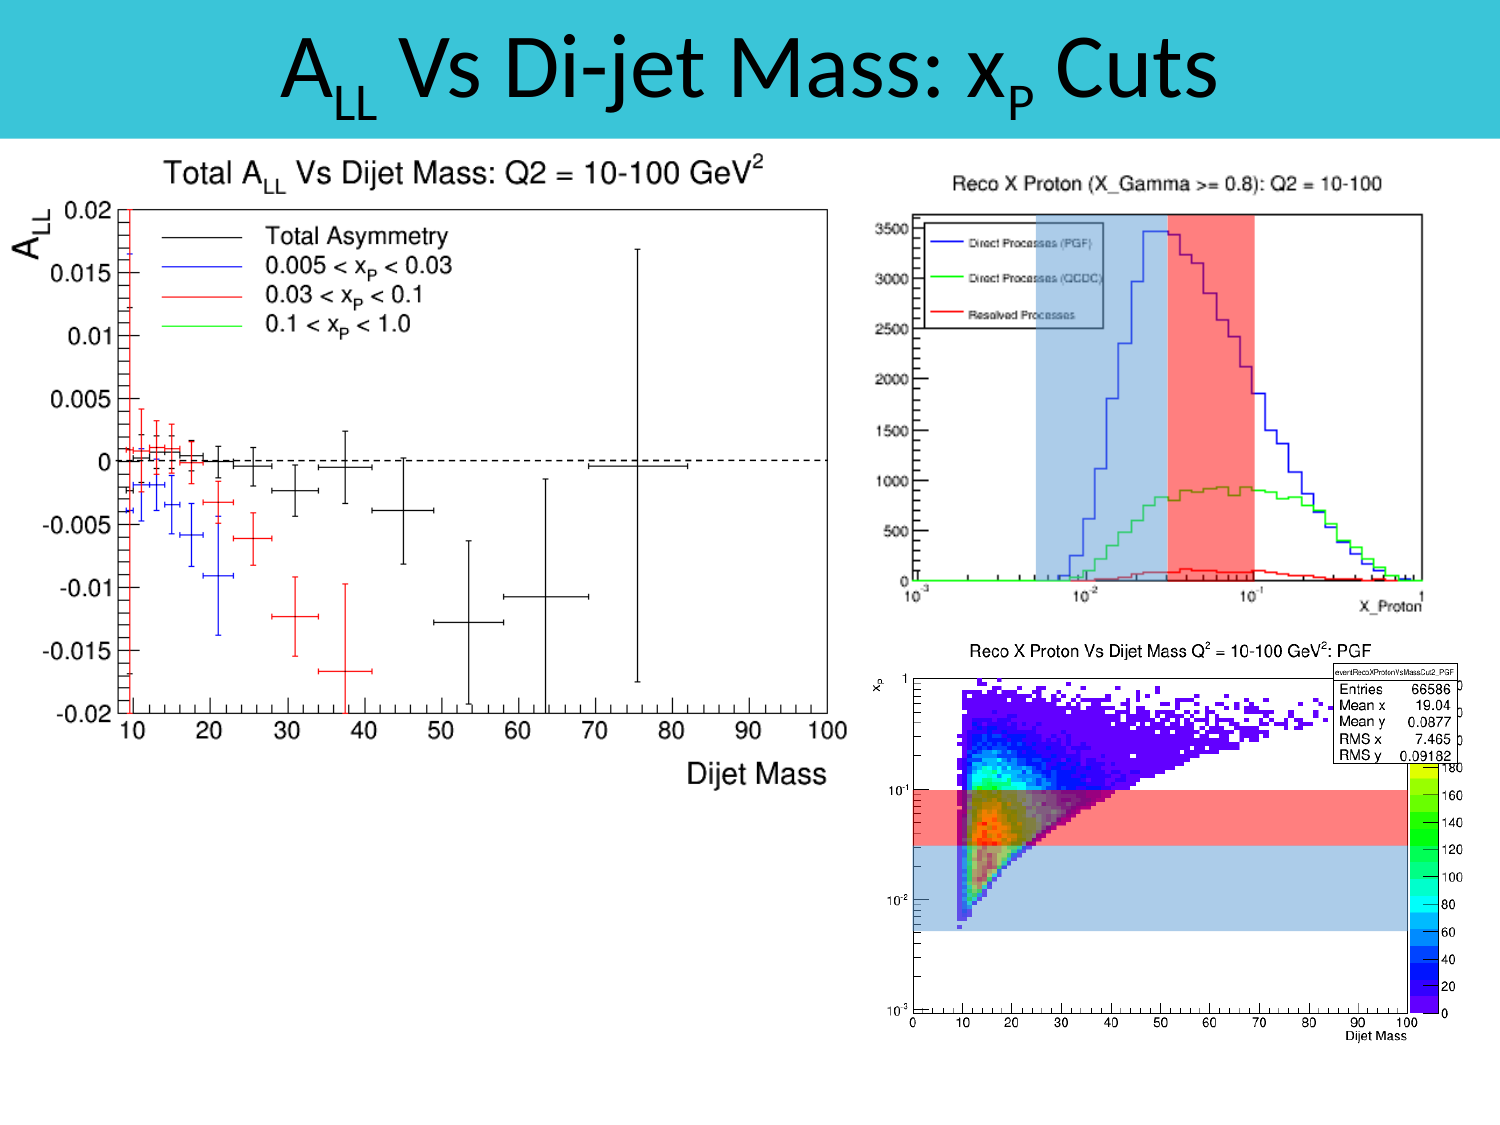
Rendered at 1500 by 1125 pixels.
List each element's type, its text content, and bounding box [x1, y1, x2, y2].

text_box ALL Vs Di-jet Mass: xP Cuts [0, 0, 1500, 139]
picture [0, 138, 1500, 1055]
